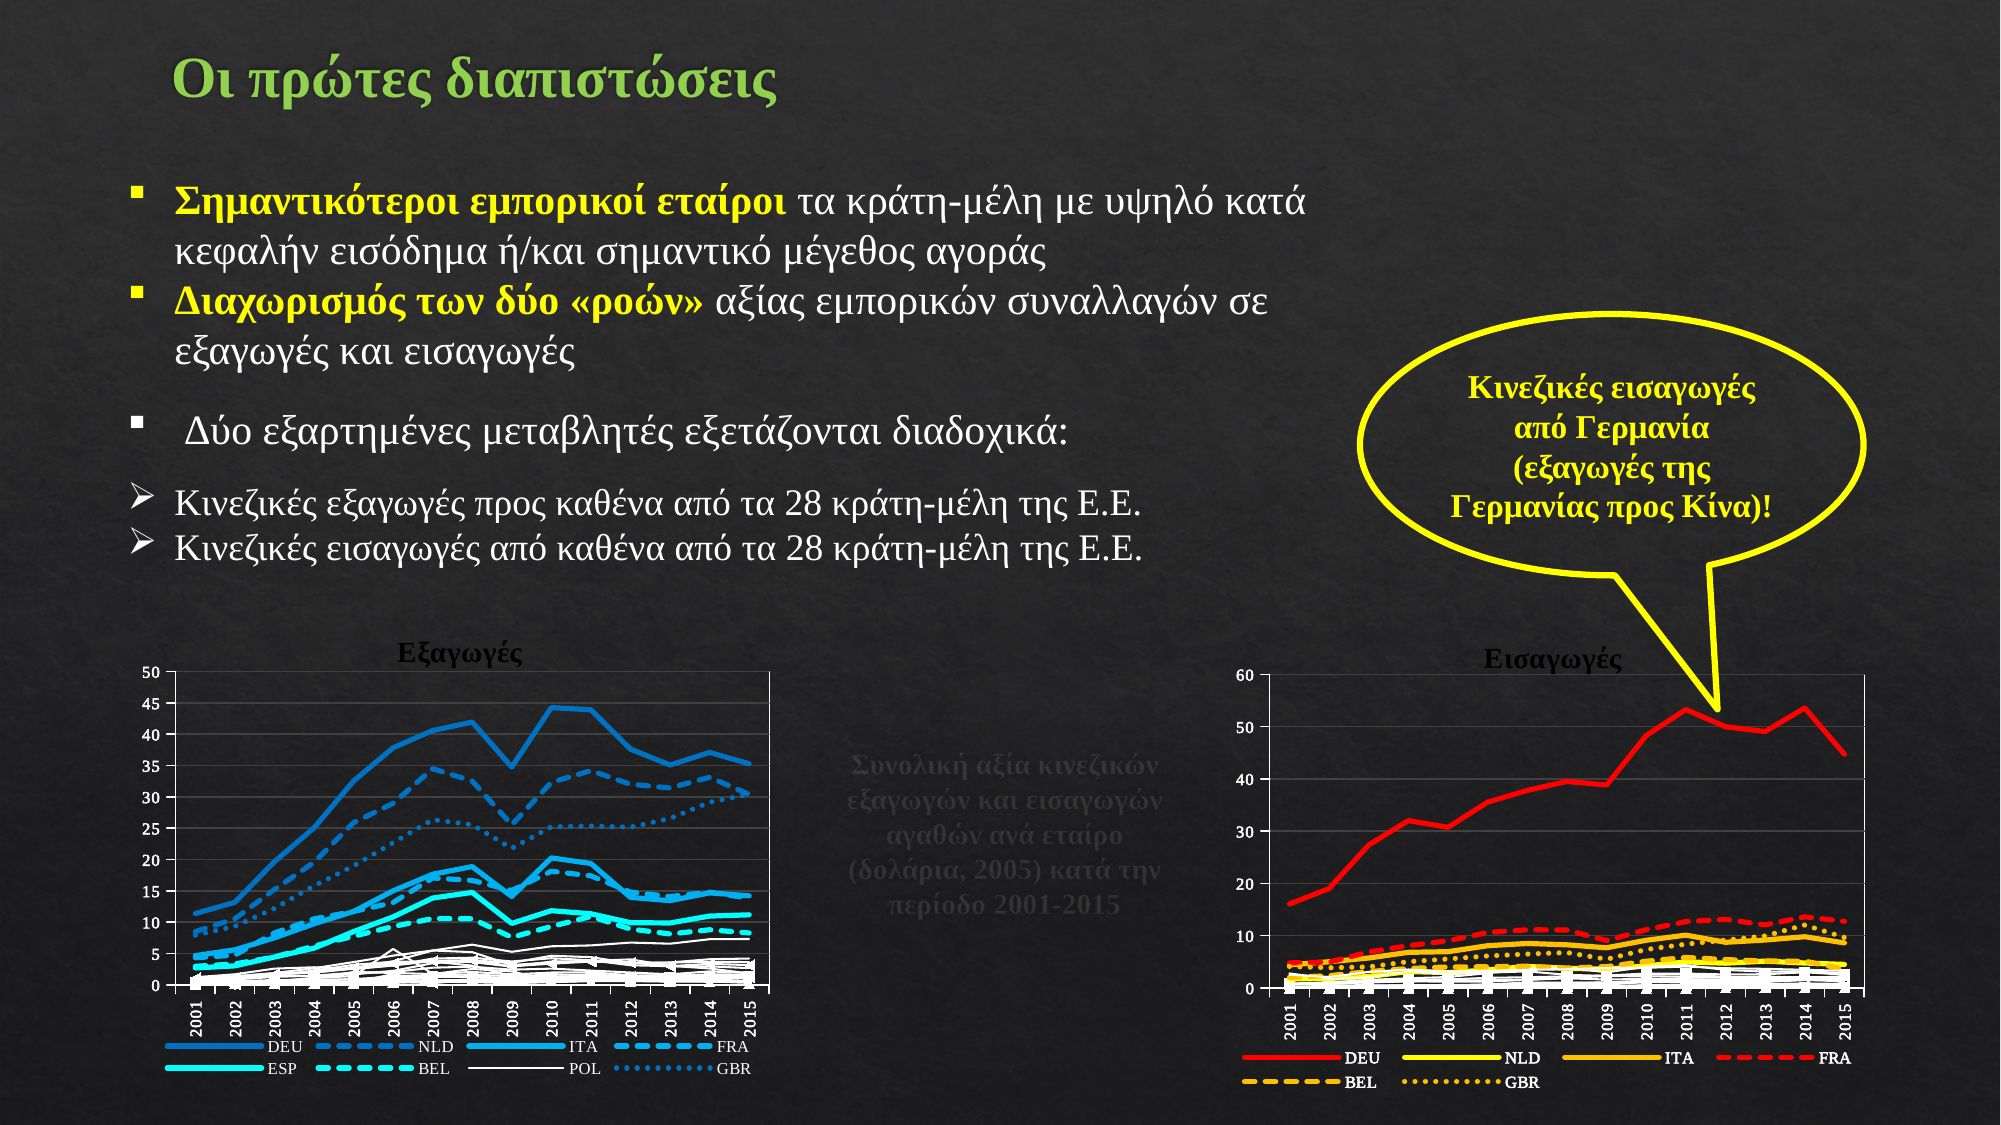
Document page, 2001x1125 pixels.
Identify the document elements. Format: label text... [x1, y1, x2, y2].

chart [1215, 633, 1888, 1097]
text_box Κινεζικές εισαγωγές από Γερμανία (εξαγωγές της Γερμανίας προς Κίνα)! [1358, 312, 1865, 629]
text_box Σημαντικότεροι εμπορικοί εταίροι τα κράτη-μέλη με υψηλό κατά κεφαλήν εισόδημα ή/και σημαντικό μέγεθος αγοράς Διαχωρισμός των δύο «ροών» αξίας εμπορικών συναλλαγών σε εξαγωγές και εισαγωγές Δύο εξαρτημένες μεταβλητές εξετάζονται διαδοχικά: Κινεζικές εξαγωγές προς καθένα από τα 28 κράτη-μέλη της Ε.Ε. Κινεζικές εισαγωγές από καθένα από τα 28 κράτη-μέλη της Ε.Ε. [112, 165, 1422, 576]
subtitle Συνολική αξία κινεζικών εξαγωγών και εισαγωγών αγαθών ανά εταίρο (δολάρια, 2005) κατά την περίοδο 2001-2015 [810, 737, 1199, 938]
title Οι πρώτες διαπιστώσεις [155, 43, 1307, 118]
chart [123, 621, 795, 1085]
